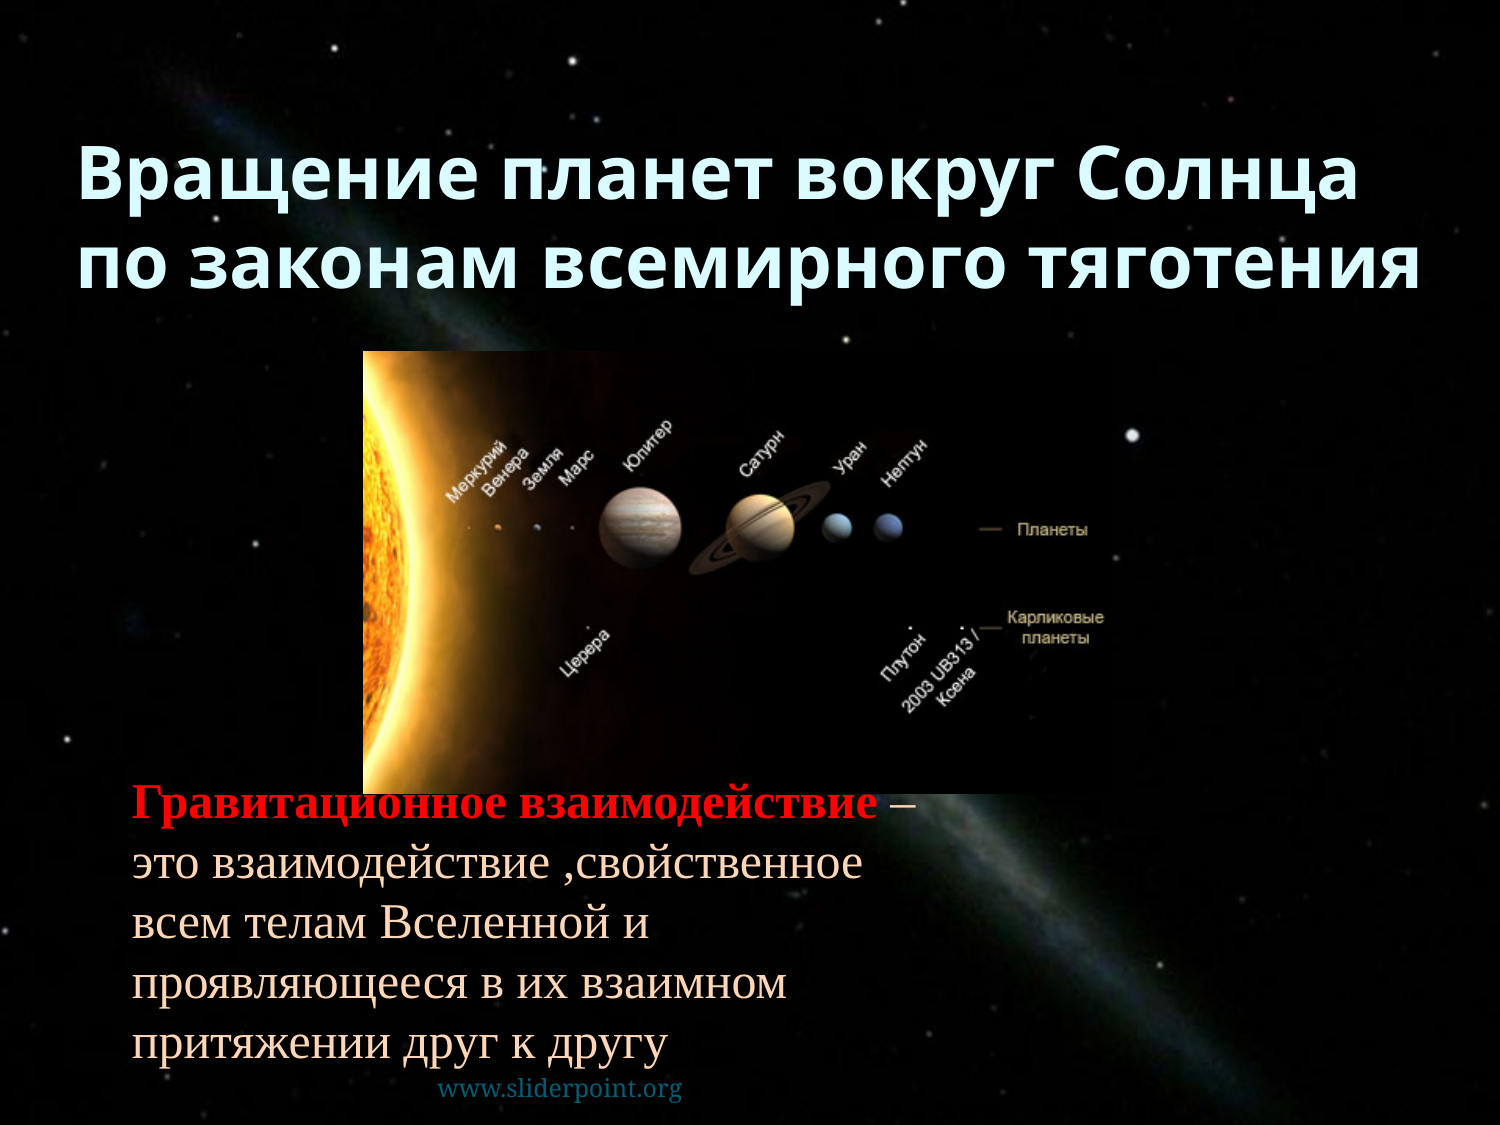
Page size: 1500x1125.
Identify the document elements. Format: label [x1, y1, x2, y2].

picture [0, 0, 1500, 1125]
list [363, 351, 1111, 794]
